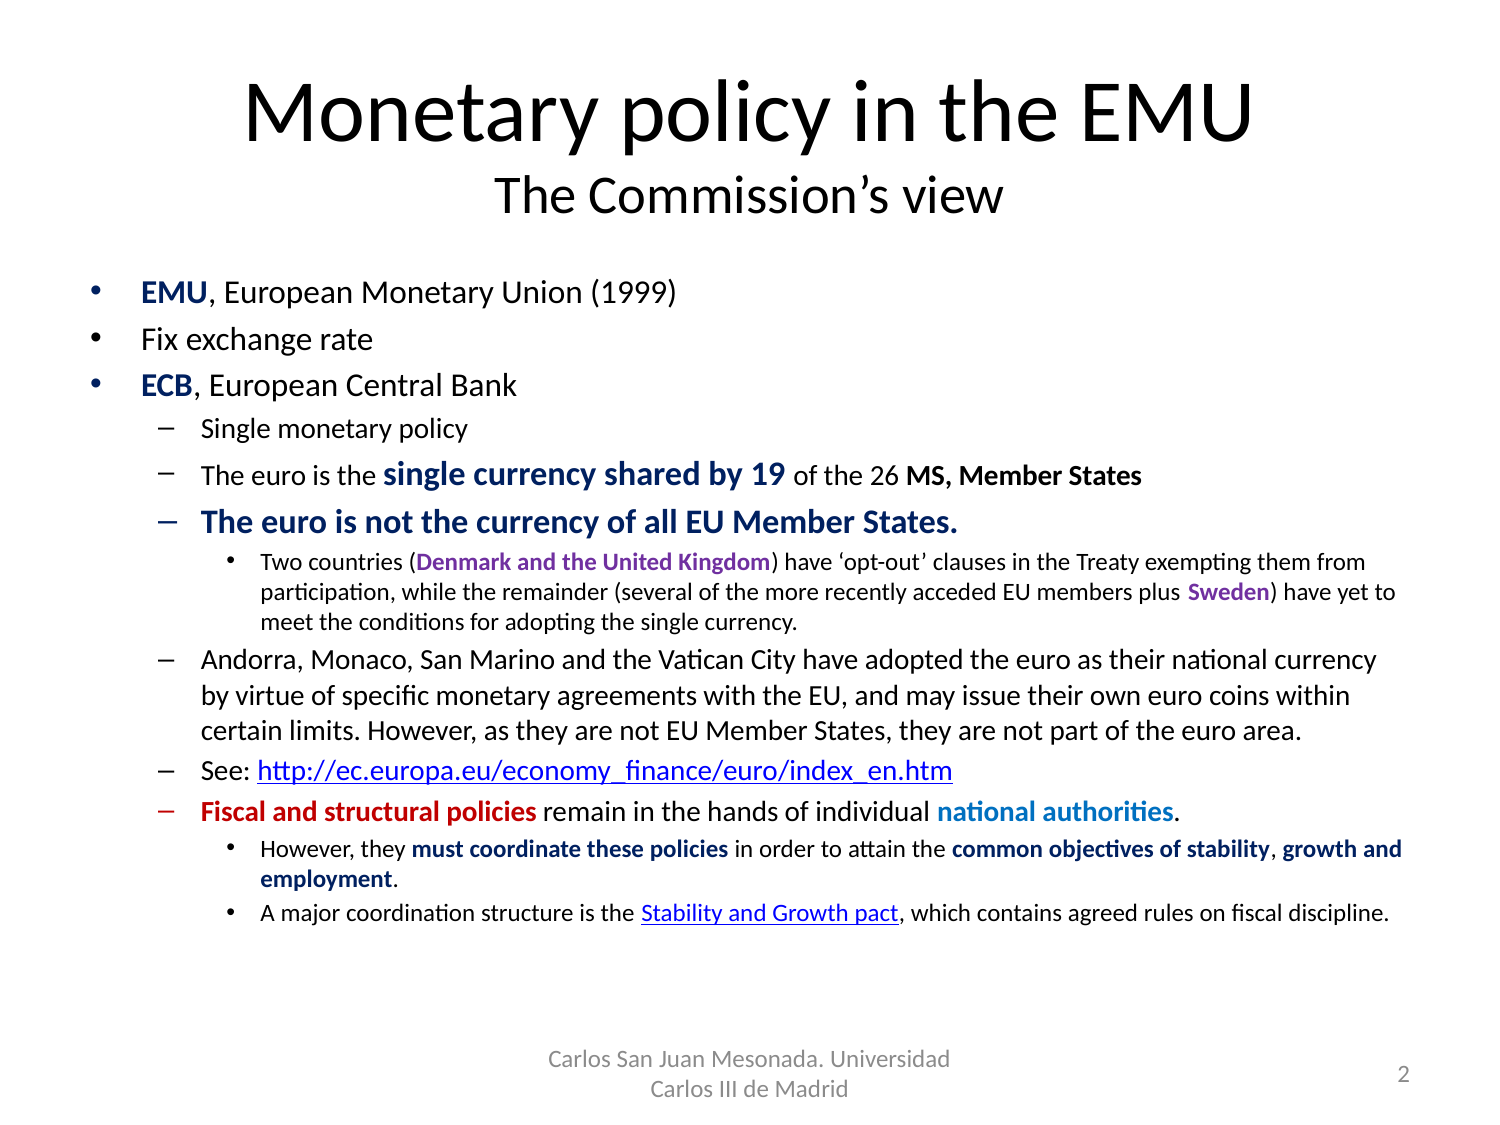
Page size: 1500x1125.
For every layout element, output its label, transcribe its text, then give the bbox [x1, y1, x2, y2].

list EMU, European Monetary Union (1999) Fix exchange rate ECB, European Central Bank Single monetary policy The euro is the single currency shared by 19 of the 26 MS, Member States The euro is not the currency of all EU Member States. Two countries (Denmark and the United Kingdom) have ‘opt-out’ clauses in the Treaty exempting them from participation, while the remainder (several of the more recently acceded EU members plus Sweden) have yet to meet the conditions for adopting the single currency. Andorra, Monaco, San Marino and the Vatican City have adopted the euro as their national currency by virtue of specific monetary agreements with the EU, and may issue their own euro coins within certain limits. However, as they are not EU Member States, they are not part of the euro area. See: http://ec.europa.eu/economy_finance/euro/index_en.htm Fiscal and structural policies remain in the hands of individual national authorities. However, they must coordinate these policies in order to attain the common objectives of stability, growth and employment. A major coordination structure is the Stability and Growth pact, which contains agreed rules on fiscal discipline. [74, 262, 1426, 1006]
footer Carlos San Juan Mesonada. Universidad Carlos III de Madrid [512, 1042, 988, 1103]
title Monetary policy in the EMU The Commission’s view [74, 44, 1426, 233]
slide_number 2 [1074, 1042, 1425, 1103]
